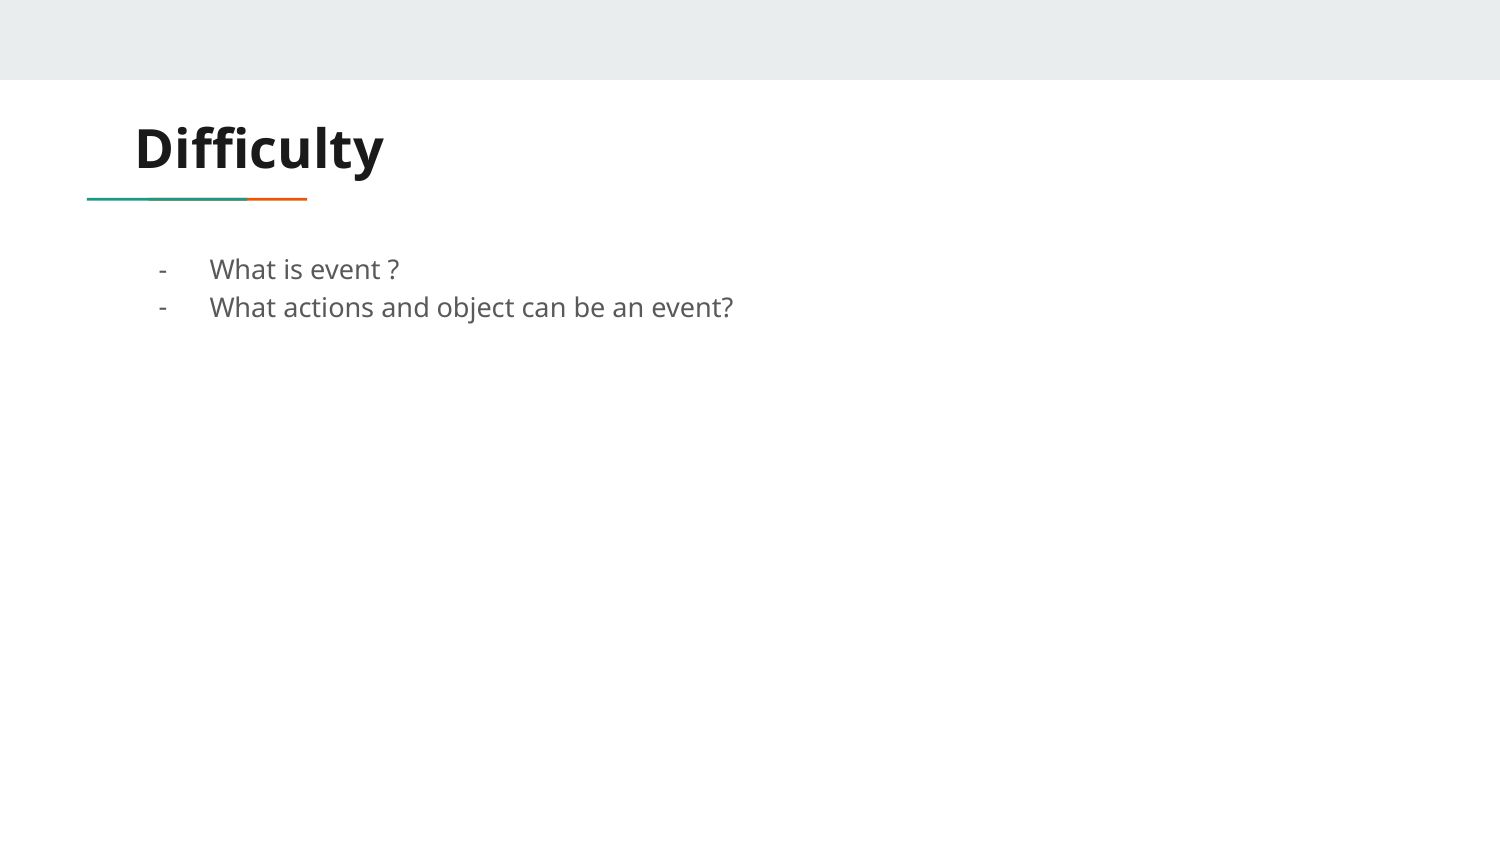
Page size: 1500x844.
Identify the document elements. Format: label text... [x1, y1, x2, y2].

list What is event ? What actions and object can be an event? [119, 233, 1381, 712]
title Difficulty [119, 99, 1381, 187]
